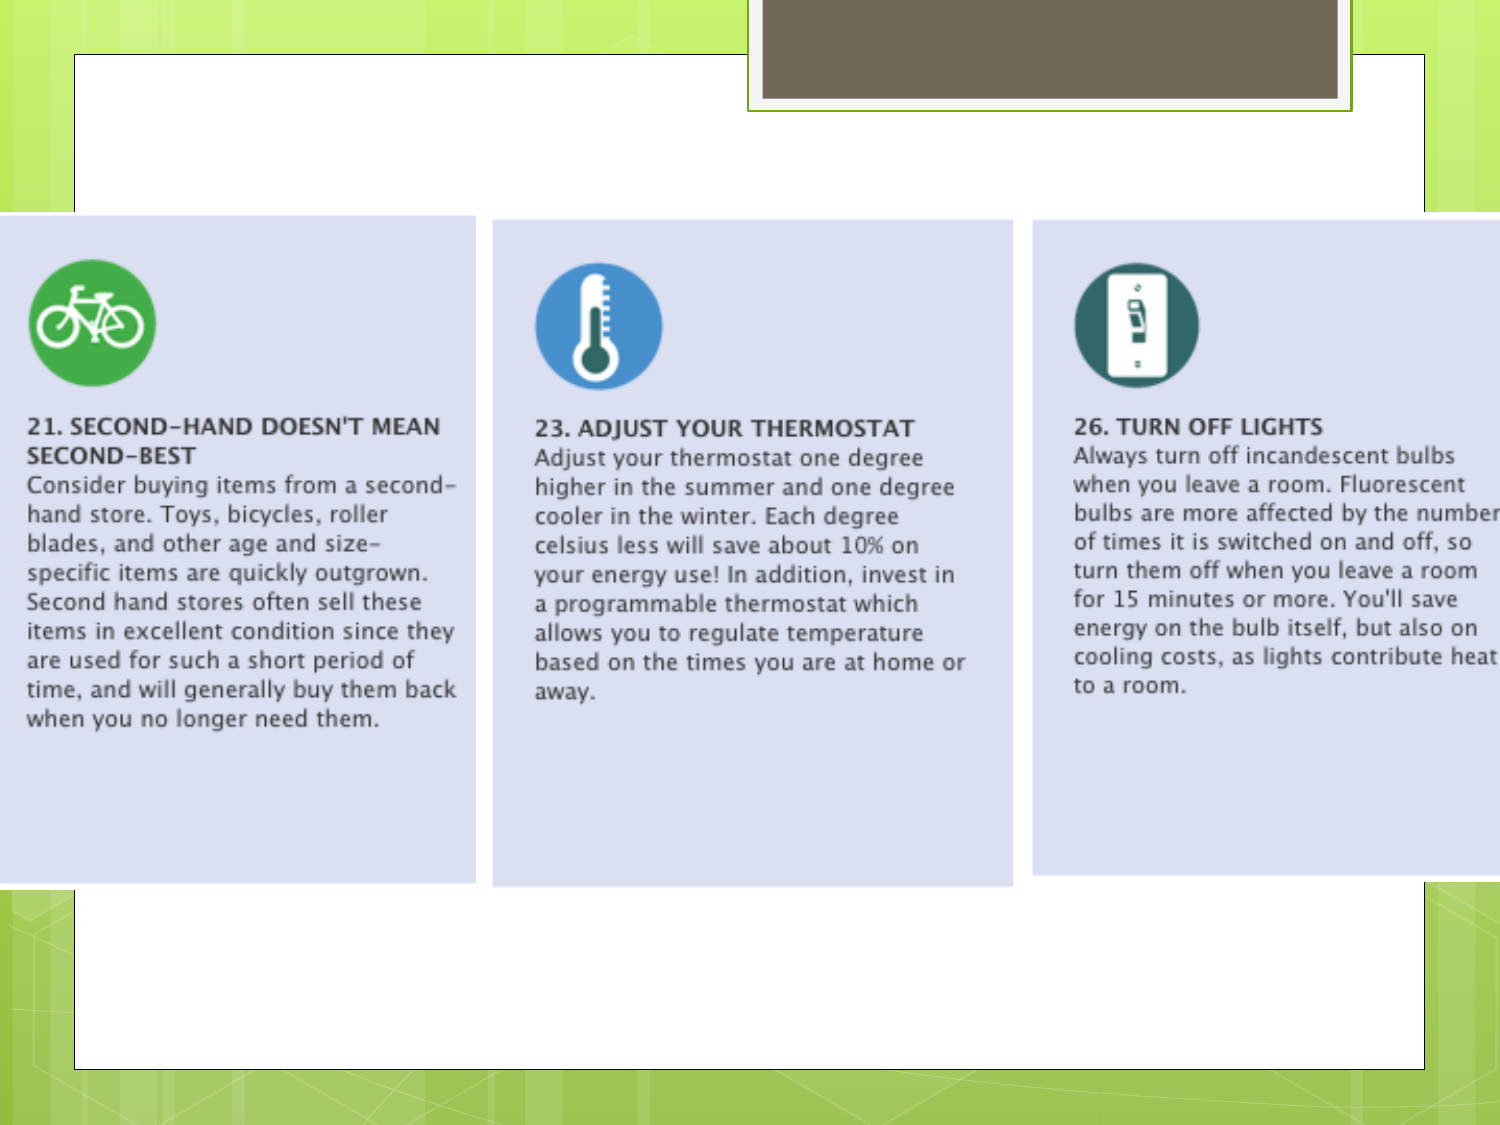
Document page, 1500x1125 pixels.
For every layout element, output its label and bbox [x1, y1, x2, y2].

picture [487, 212, 1014, 901]
picture [1024, 212, 1500, 882]
picture [0, 212, 477, 890]
